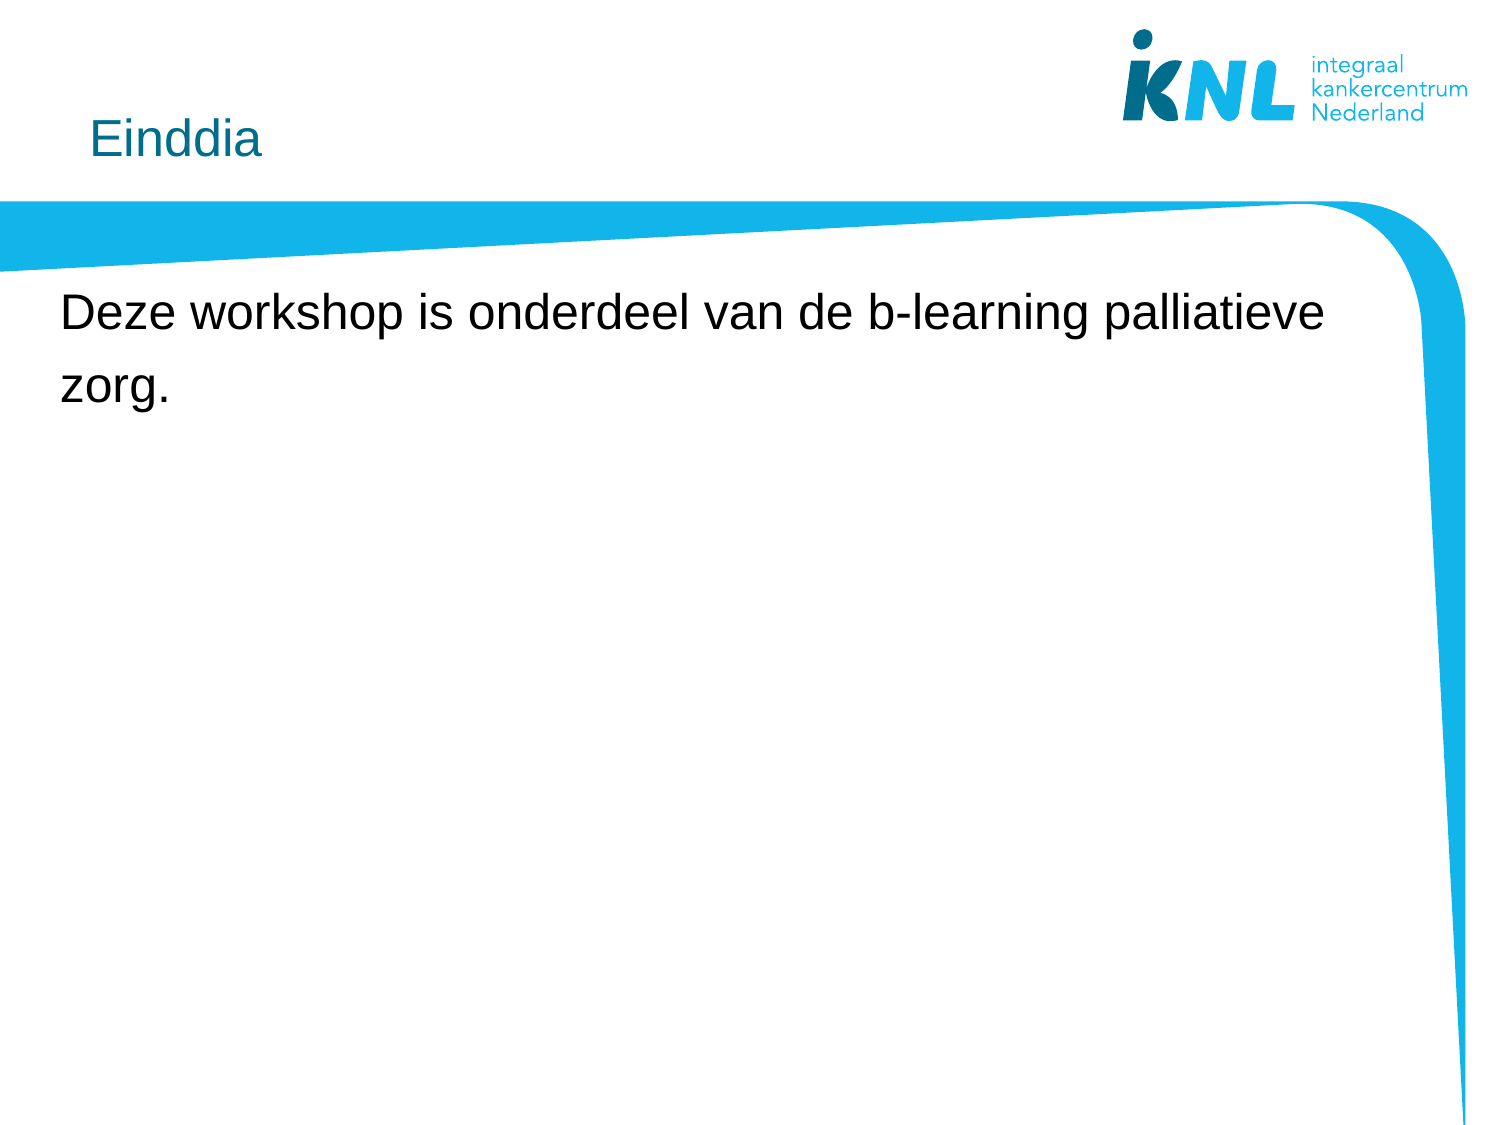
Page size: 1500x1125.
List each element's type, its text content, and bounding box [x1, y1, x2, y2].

title Einddia [77, 42, 1075, 168]
list Deze workshop is onderdeel van de b-learning palliatieve zorg. [47, 266, 1384, 999]
